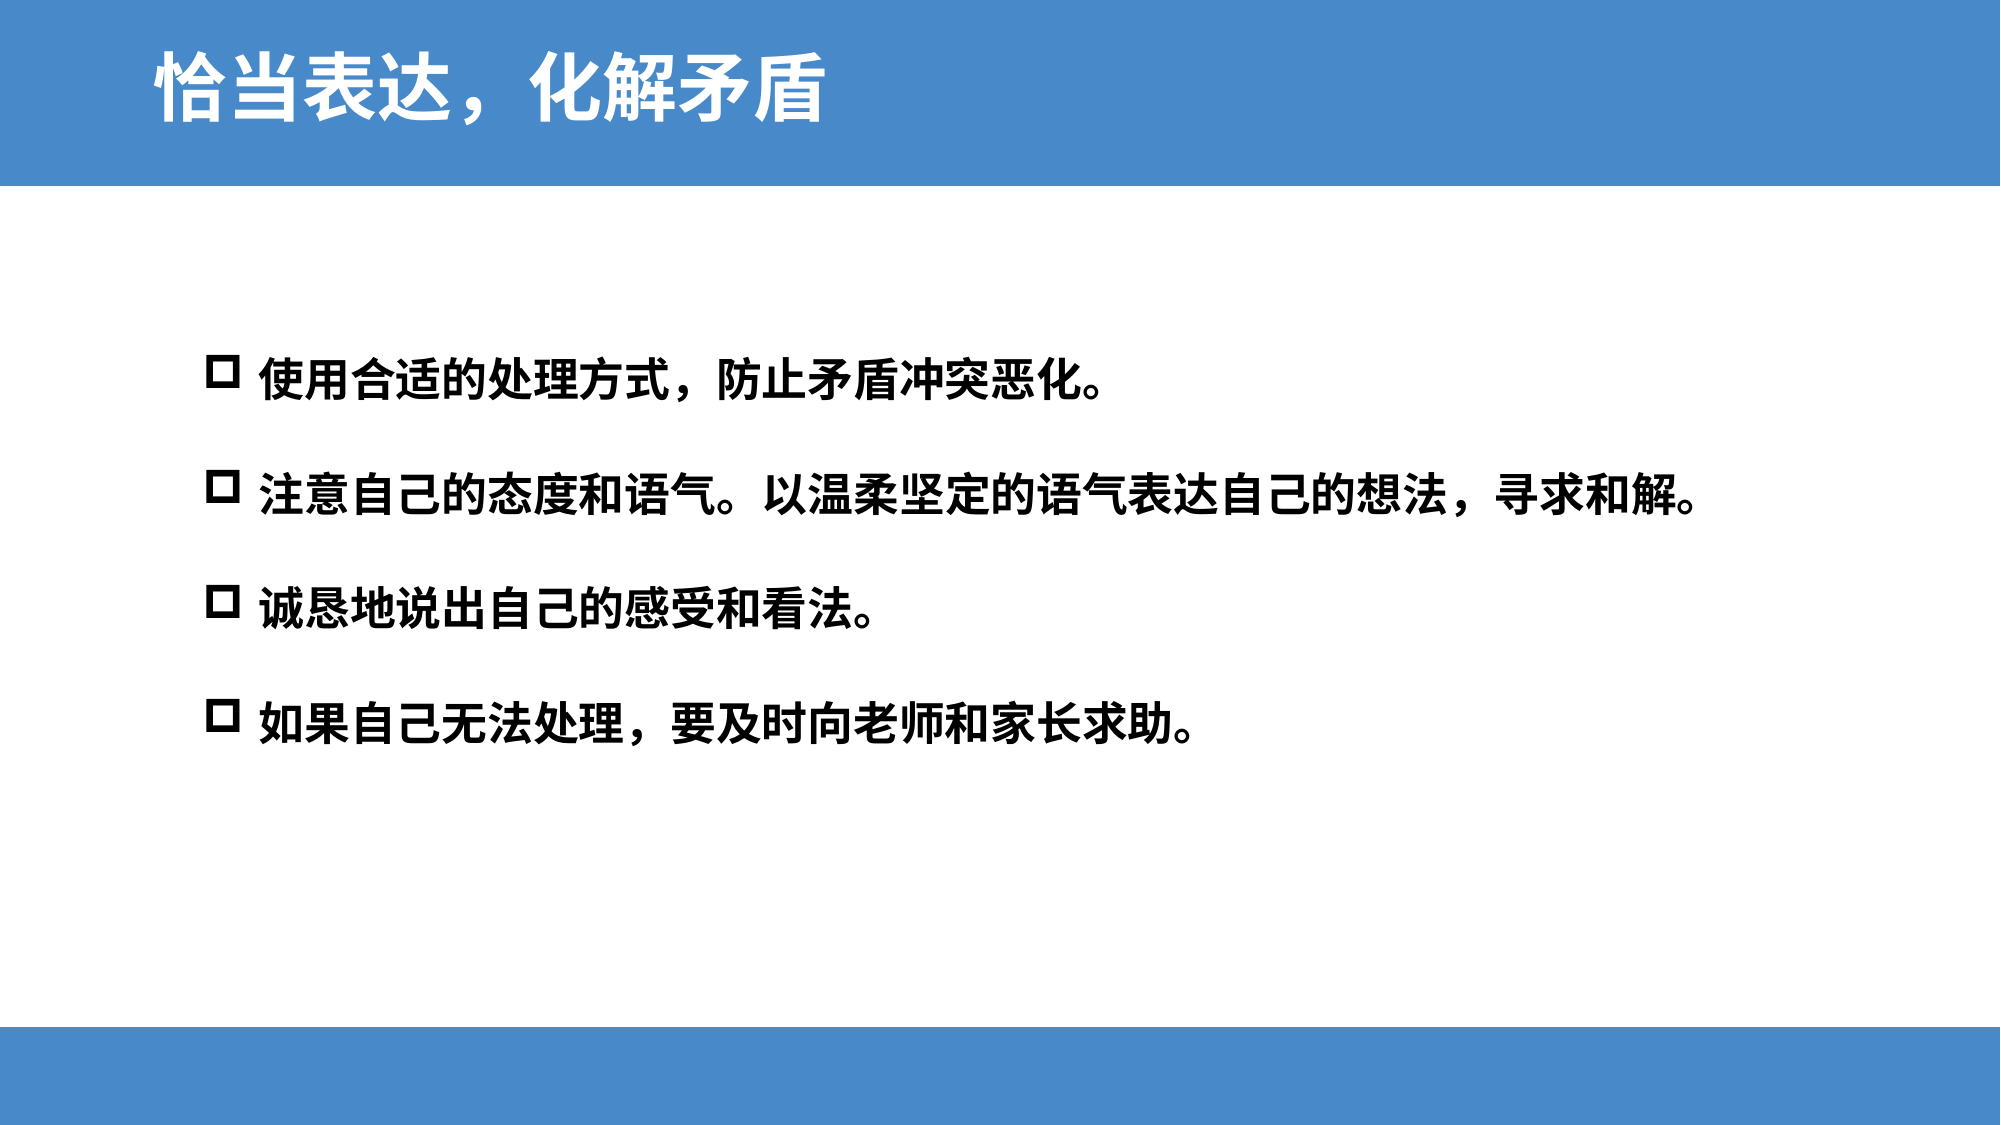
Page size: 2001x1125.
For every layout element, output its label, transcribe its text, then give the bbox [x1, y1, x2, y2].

title 恰当表达，化解矛盾 [137, 22, 1863, 161]
picture [0, 0, 2000, 1125]
text_box 使用合适的处理方式，防止矛盾冲突恶化。 注意自己的态度和语气。以温柔坚定的语气表达自己的想法，寻求和解。 诚恳地说出自己的感受和看法。 如果自己无法处理，要及时向老师和家长求助。 [187, 283, 1844, 757]
